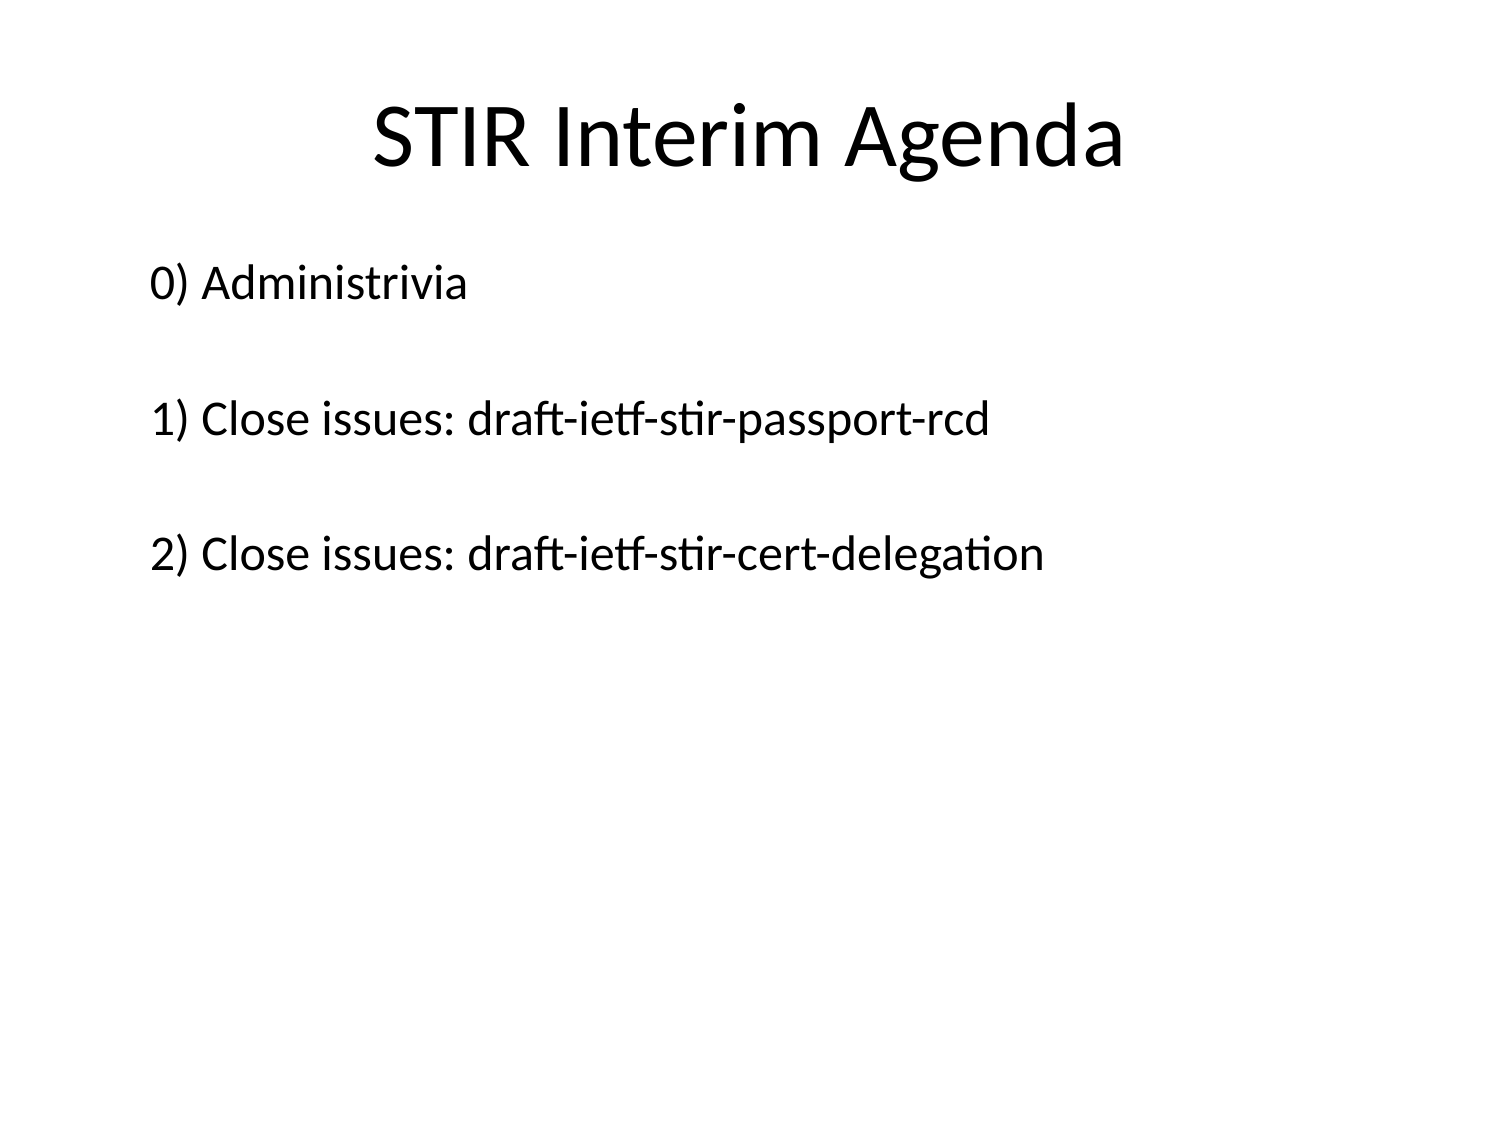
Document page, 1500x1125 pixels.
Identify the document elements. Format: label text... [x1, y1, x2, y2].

text_box STIR Interim Agenda [74, 45, 1425, 215]
text_box 0) Administrivia 1) Close issues: draft-ietf-stir-passport-rcd 2) Close issues: draft-ietf-stir-cert-delegation [60, 242, 1410, 1005]
